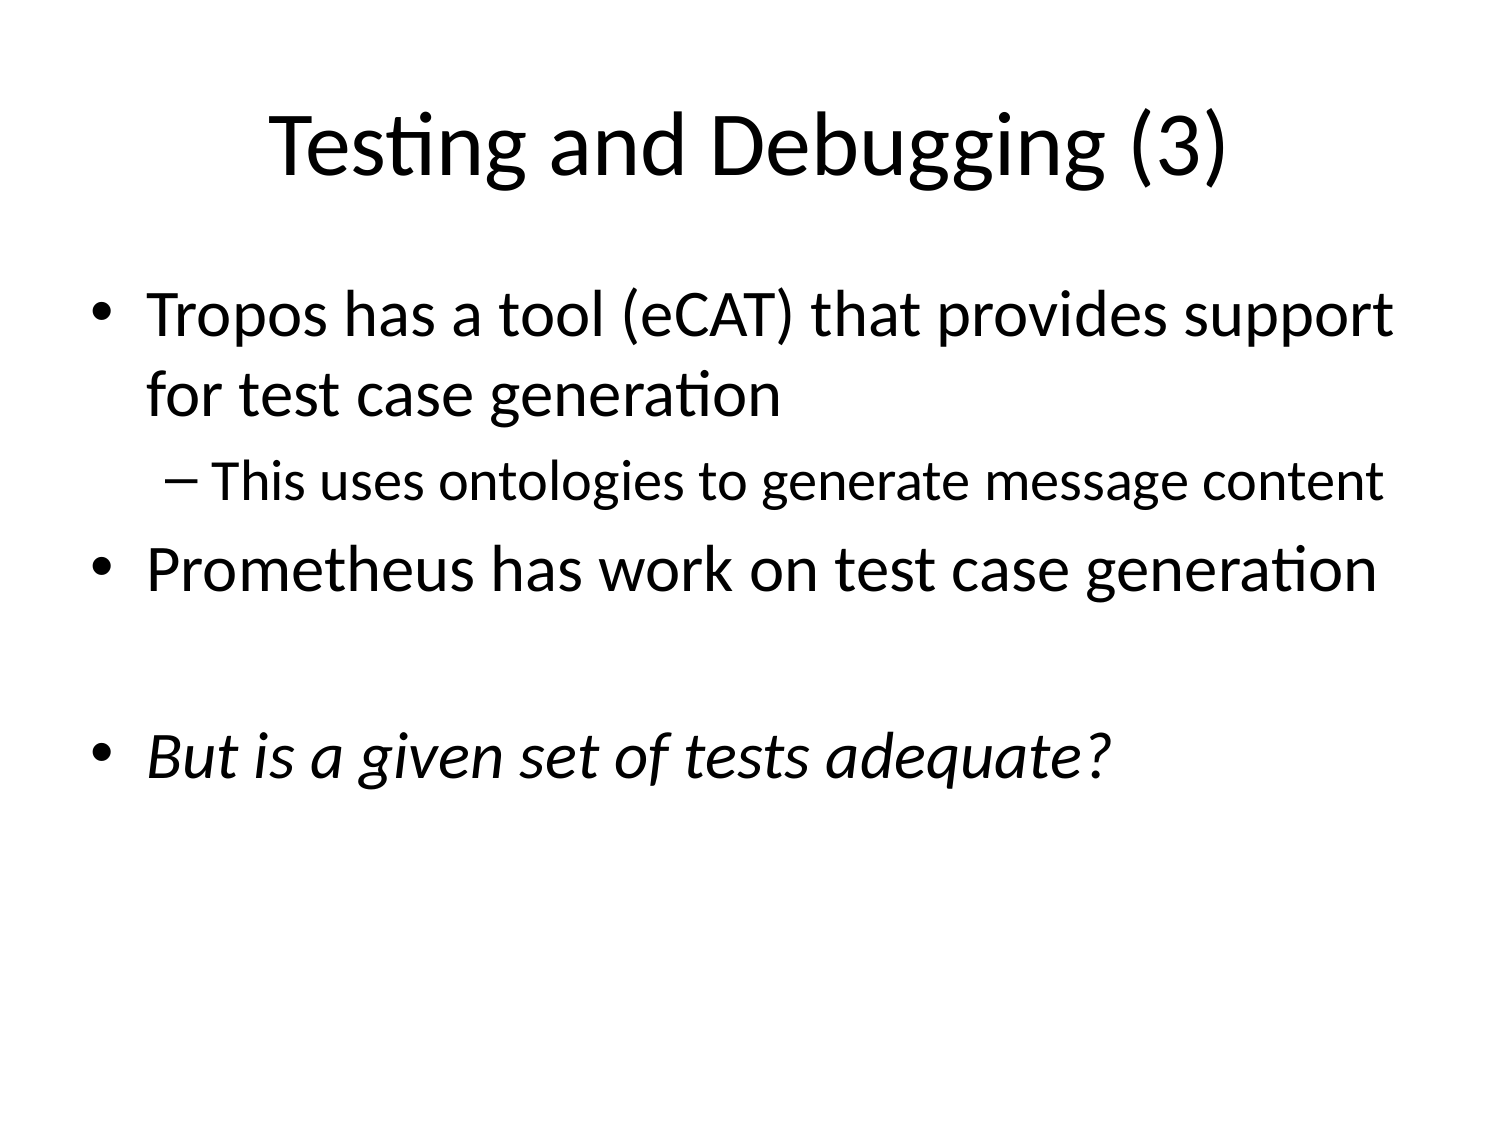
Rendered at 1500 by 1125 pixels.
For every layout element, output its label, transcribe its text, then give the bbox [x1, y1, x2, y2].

title Testing and Debugging (3) [75, 45, 1425, 233]
list Tropos has a tool (eCAT) that provides support for test case generation This uses ontologies to generate message content Prometheus has work on test case generation But is a given set of tests adequate? [75, 262, 1425, 1005]
